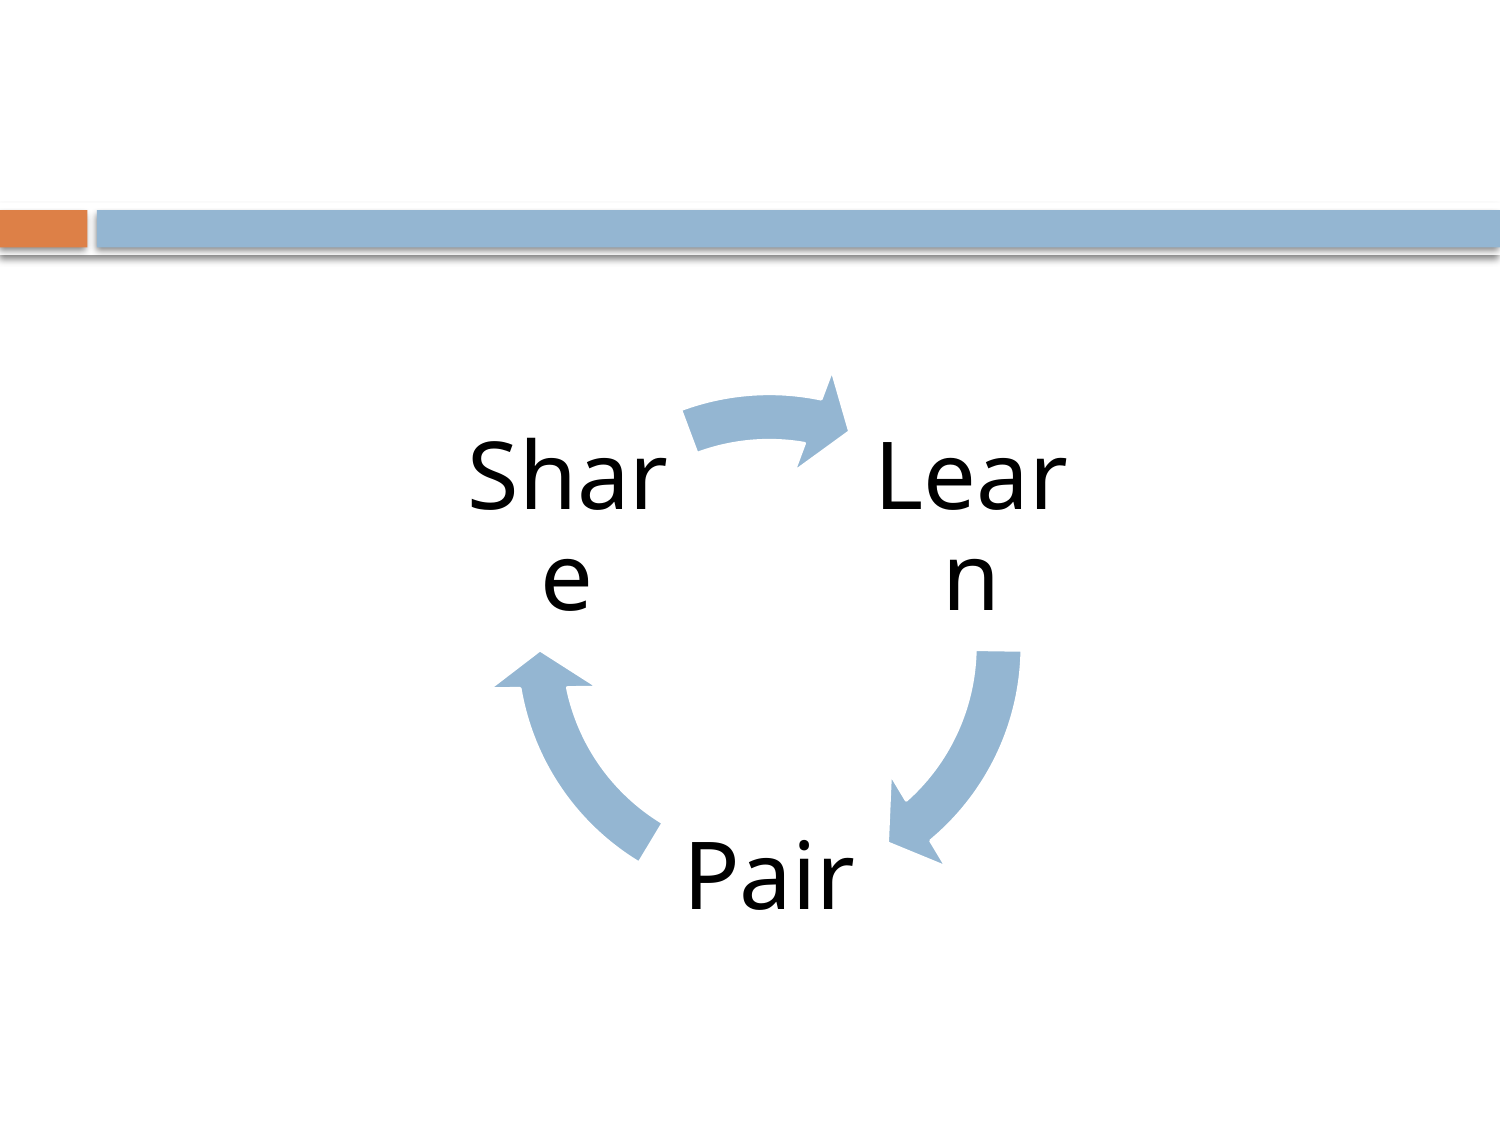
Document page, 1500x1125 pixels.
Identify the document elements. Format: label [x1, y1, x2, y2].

list [100, 362, 1439, 1001]
